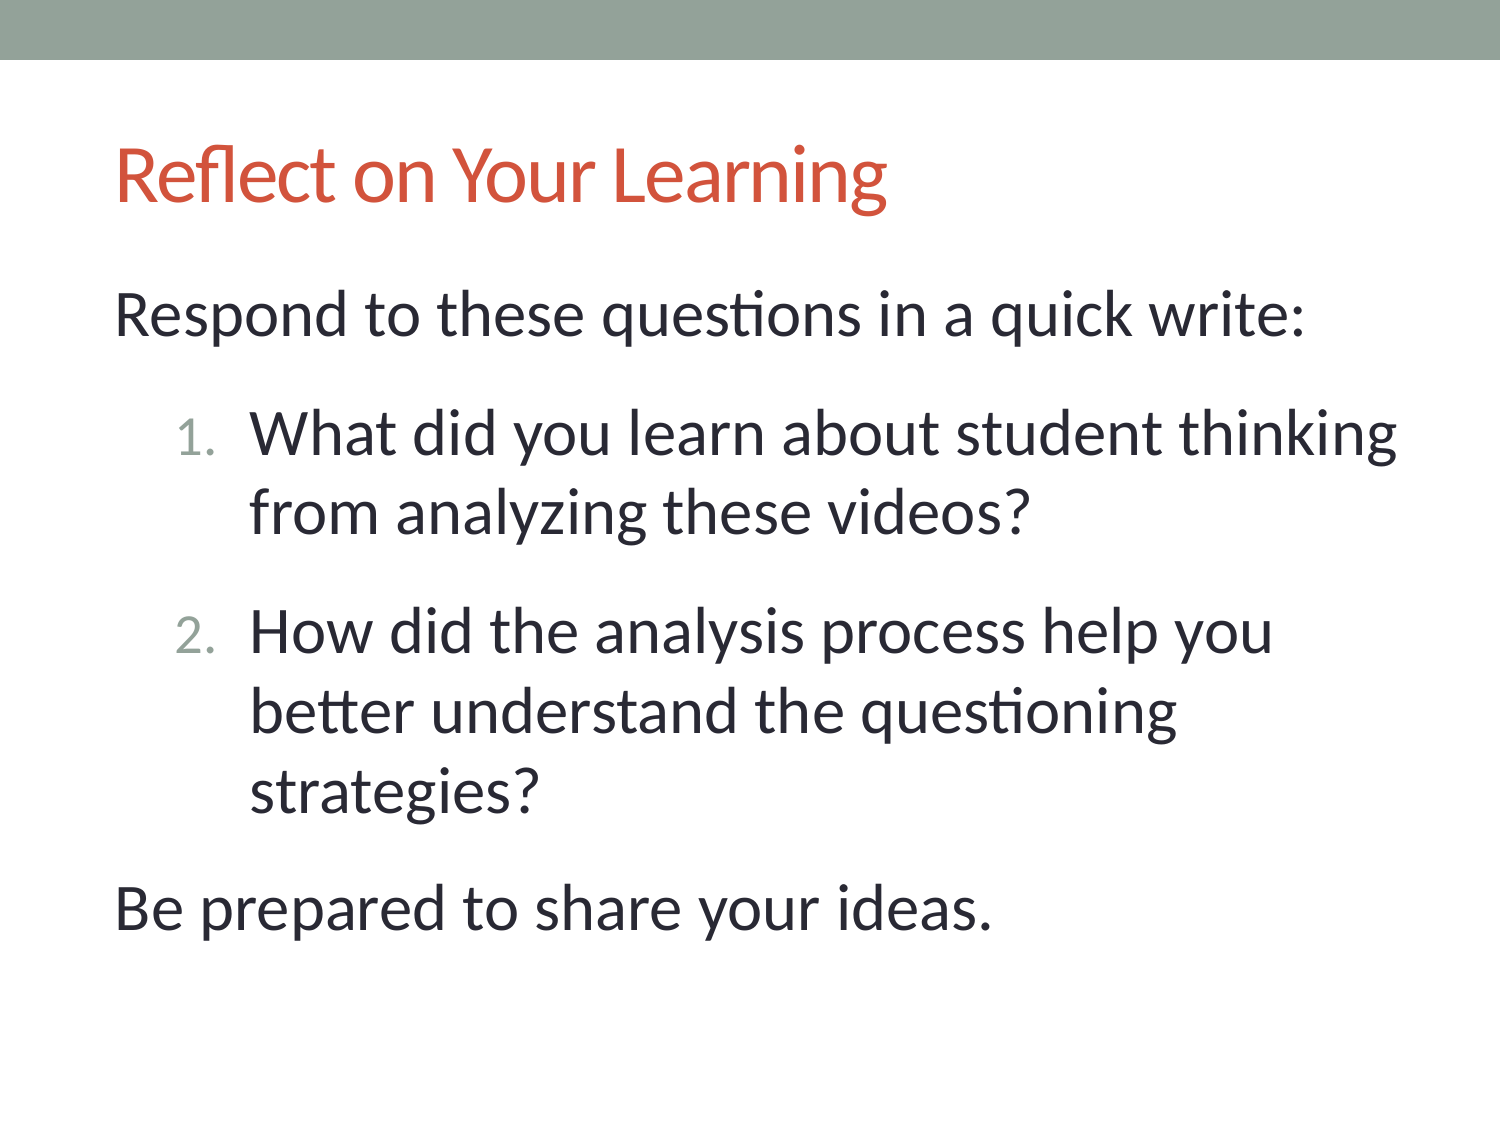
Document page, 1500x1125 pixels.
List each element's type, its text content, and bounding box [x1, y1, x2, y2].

list Respond to these questions in a quick write: What did you learn about student thinking from analyzing these videos? How did the analysis process help you better understand the questioning strategies? Be prepared to share your ideas. [99, 262, 1425, 1063]
title Reflect on Your Learning [99, 87, 1425, 250]
